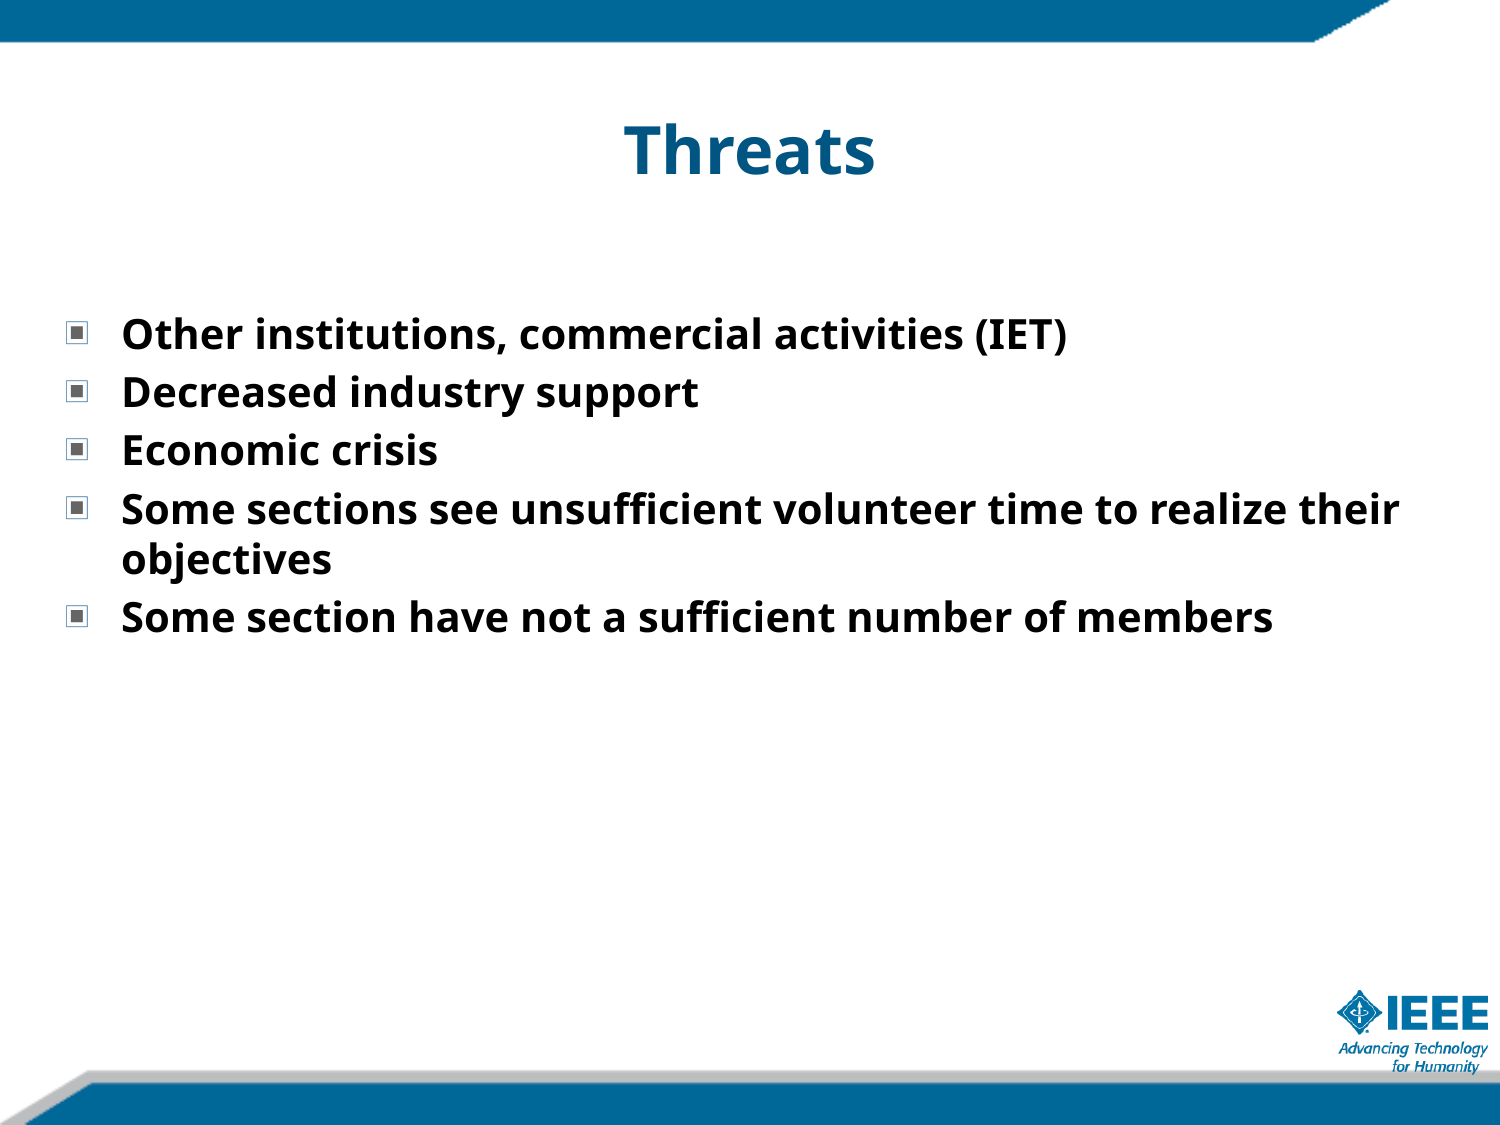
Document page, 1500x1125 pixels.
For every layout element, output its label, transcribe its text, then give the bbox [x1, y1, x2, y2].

title Threats [112, 99, 1388, 288]
picture [0, 0, 1500, 1125]
list Other institutions, commercial activities (IET) Decreased industry support Economic crisis Some sections see unsufficient volunteer time to realize their objectives Some section have not a sufficient number of members [49, 299, 1451, 988]
